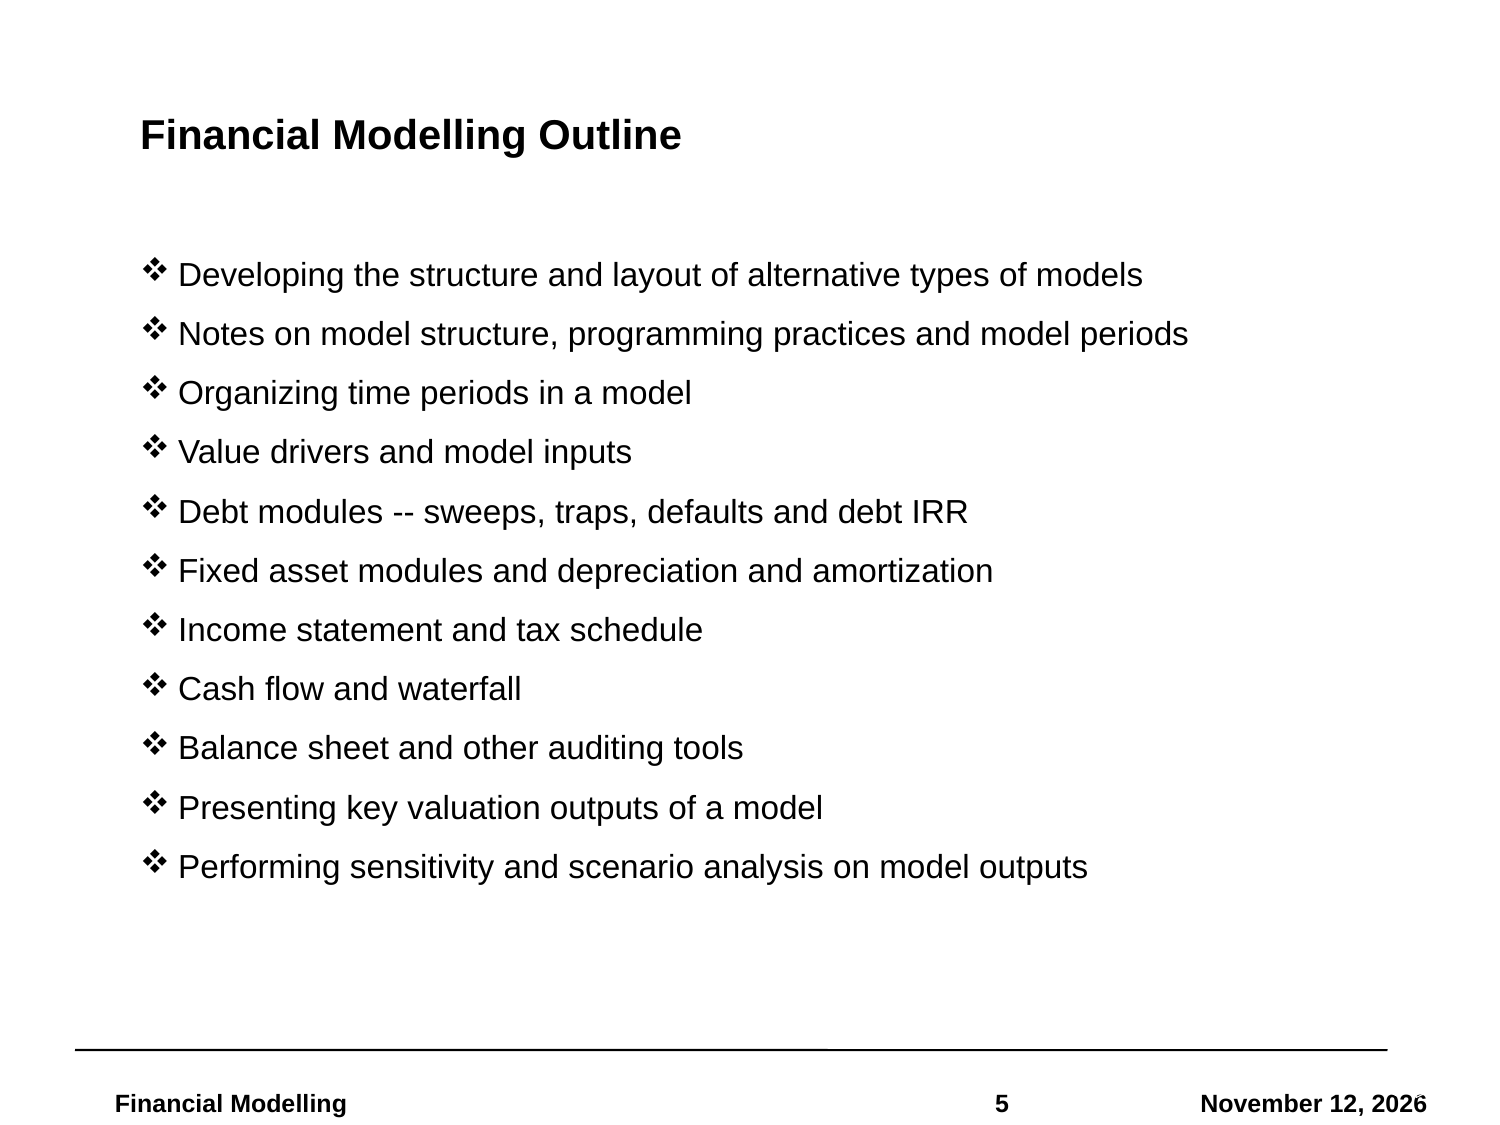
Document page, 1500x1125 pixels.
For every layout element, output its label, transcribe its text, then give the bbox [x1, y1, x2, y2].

title Financial Modelling Outline [124, 99, 1413, 226]
list Developing the structure and layout of alternative types of models Notes on model structure, programming practices and model periods Organizing time periods in a model Value drivers and model inputs Debt modules -- sweeps, traps, defaults and debt IRR Fixed asset modules and depreciation and amortization Income statement and tax schedule Cash flow and waterfall Balance sheet and other auditing tools Presenting key valuation outputs of a model Performing sensitivity and scenario analysis on model outputs [124, 249, 1413, 1001]
